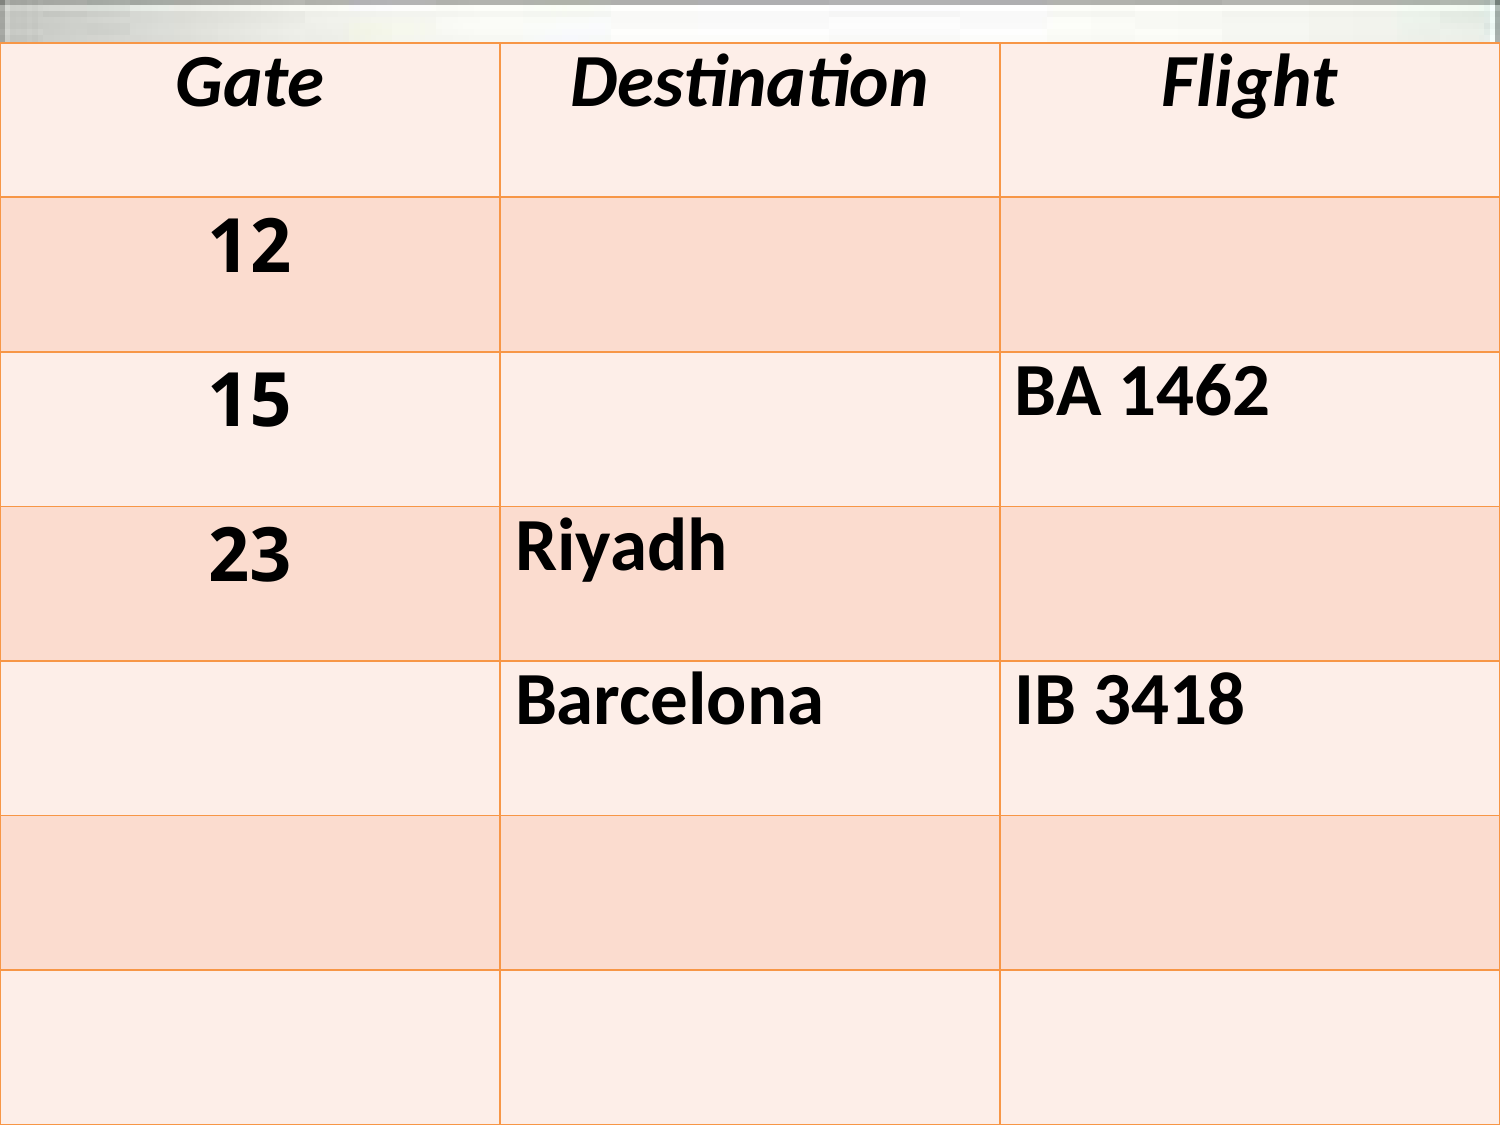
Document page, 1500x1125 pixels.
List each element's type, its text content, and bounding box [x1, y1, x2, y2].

picture [0, 0, 1500, 42]
table_cell 23 [1, 507, 499, 660]
table_cell [501, 198, 999, 351]
table_cell IB 3418 [1001, 662, 1499, 815]
table_cell 12 [1, 198, 499, 351]
table_cell [501, 971, 999, 1124]
table_cell BA 1462 [1001, 353, 1499, 506]
table_header Flight [1001, 44, 1499, 196]
table_cell Barcelona [501, 662, 999, 815]
table_header Destination [501, 44, 999, 196]
table_cell [1, 816, 499, 969]
table_cell [1001, 507, 1499, 660]
table_cell [501, 816, 999, 969]
table_cell [1001, 198, 1499, 351]
table_cell [501, 353, 999, 506]
table_cell [1001, 971, 1499, 1124]
table_cell Riyadh [501, 507, 999, 660]
table_cell [1, 971, 499, 1124]
table_header Gate [1, 44, 499, 196]
table_cell [1001, 816, 1499, 969]
table_cell 15 [1, 353, 499, 506]
table_cell [1, 662, 499, 815]
